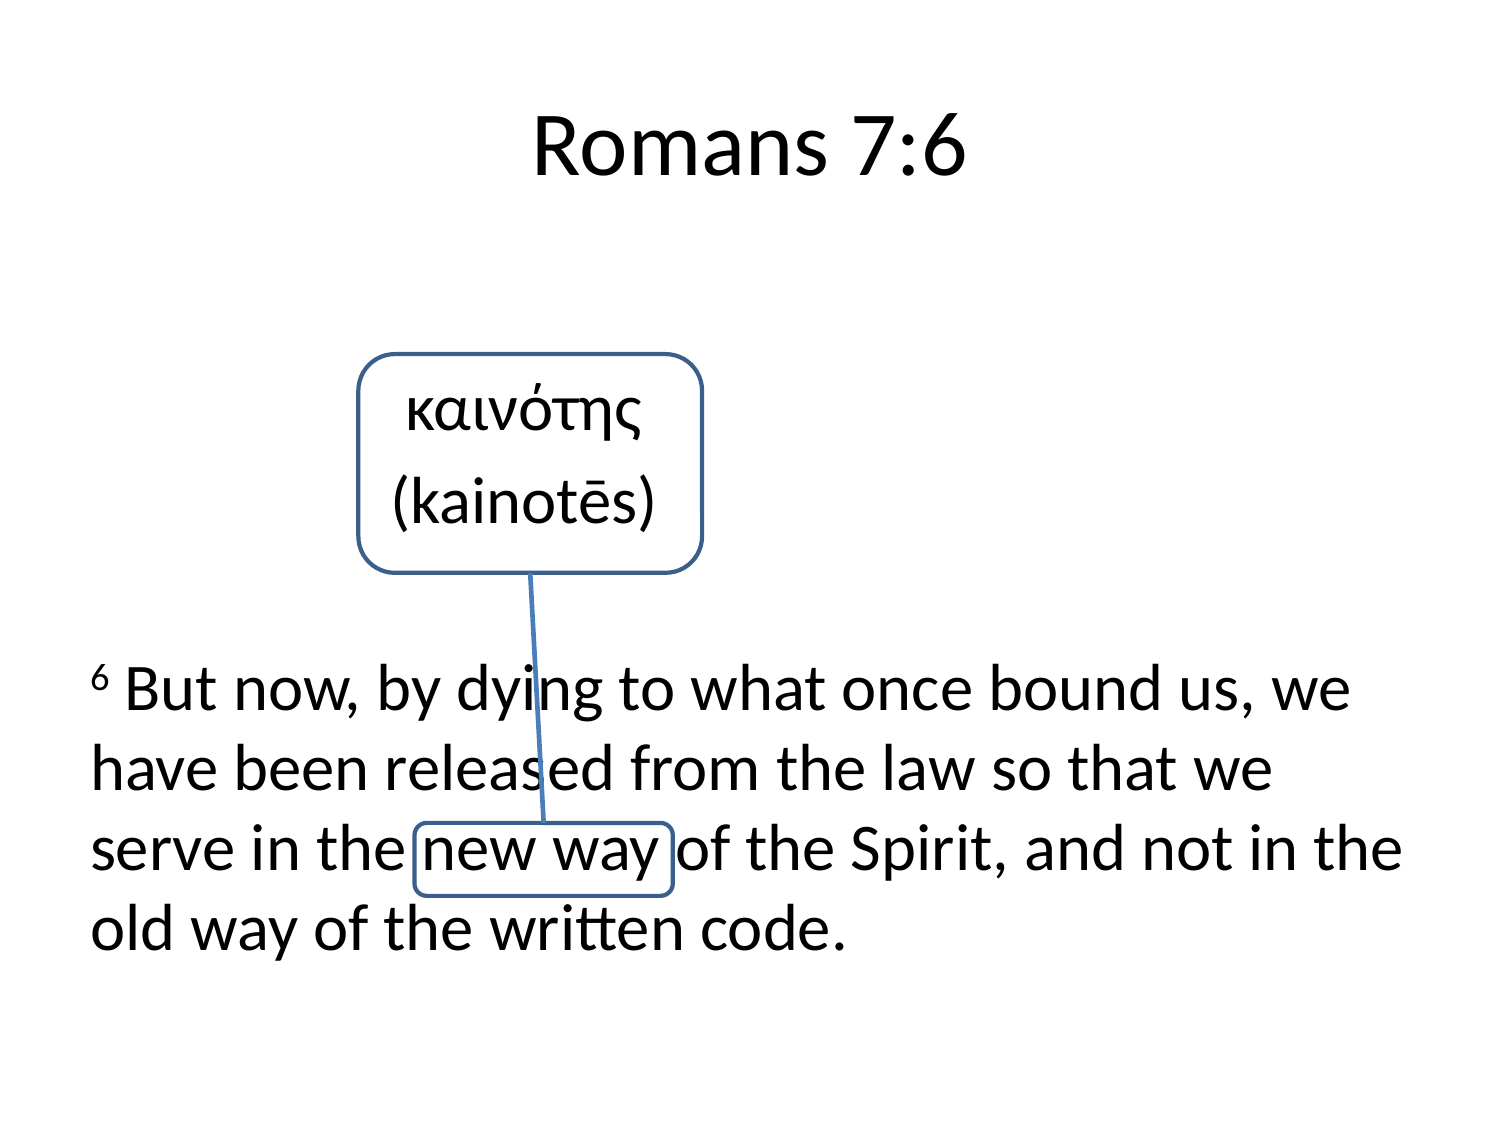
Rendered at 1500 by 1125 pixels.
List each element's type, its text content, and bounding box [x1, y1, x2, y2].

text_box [529, 572, 544, 824]
list καινότης (kainotēs) 6 But now, by dying to what once bound us, we have been released from the law so that we serve in the new way of the Spirit, and not in the old way of the written code. [75, 262, 1425, 1005]
text_box [356, 351, 705, 575]
text_box [412, 820, 675, 898]
title Romans 7:6 [75, 45, 1425, 233]
